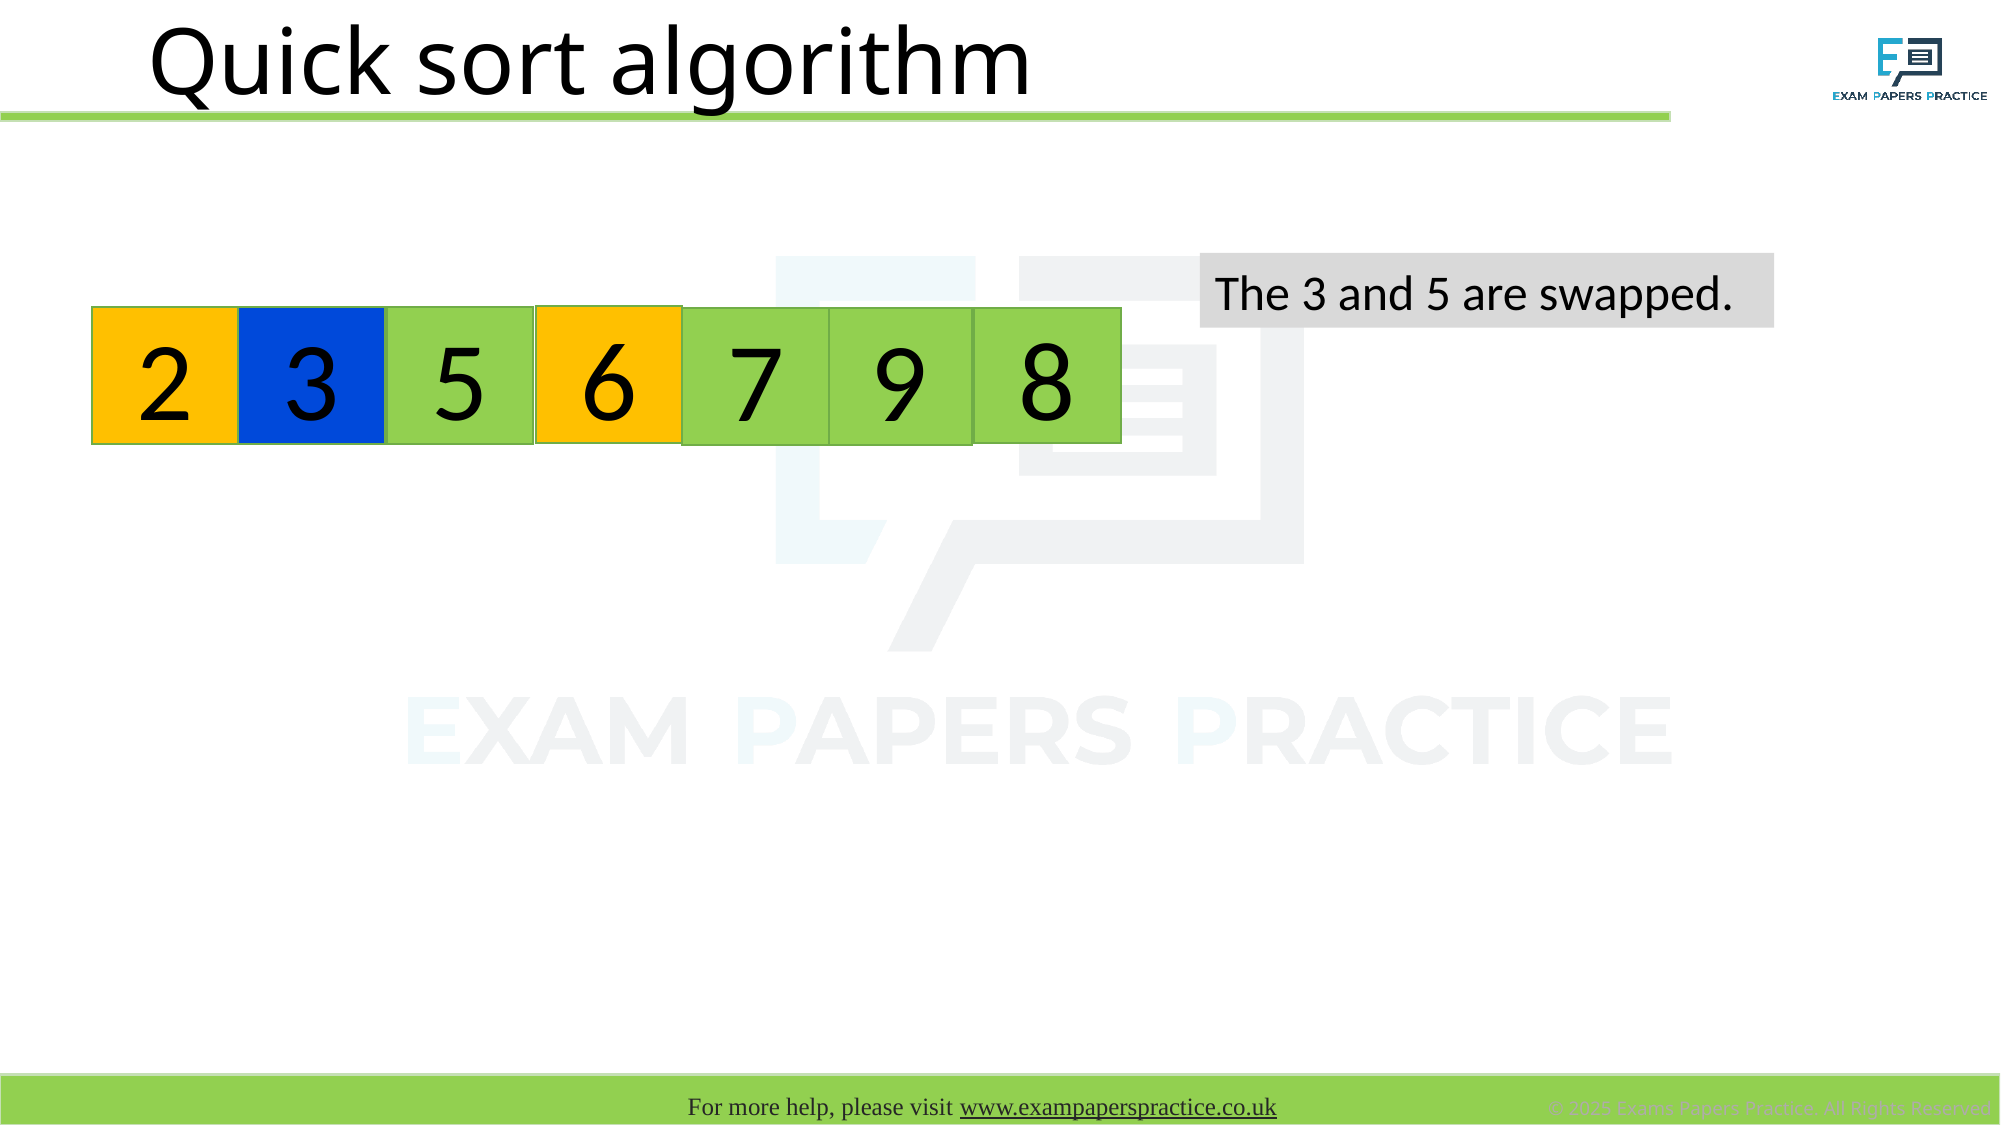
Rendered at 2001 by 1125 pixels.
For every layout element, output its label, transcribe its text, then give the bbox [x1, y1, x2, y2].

text_box 3 [237, 306, 386, 445]
text_box 8 [973, 307, 1122, 444]
text_box The 3 and 5 are swapped. [1199, 252, 1775, 328]
text_box 7 [681, 307, 830, 446]
text_box 6 [535, 305, 683, 444]
text_box 5 [386, 306, 534, 445]
text_box 9 [830, 307, 973, 446]
text_box 2 [91, 306, 237, 445]
title Quick sort algorithm [132, 0, 1200, 162]
